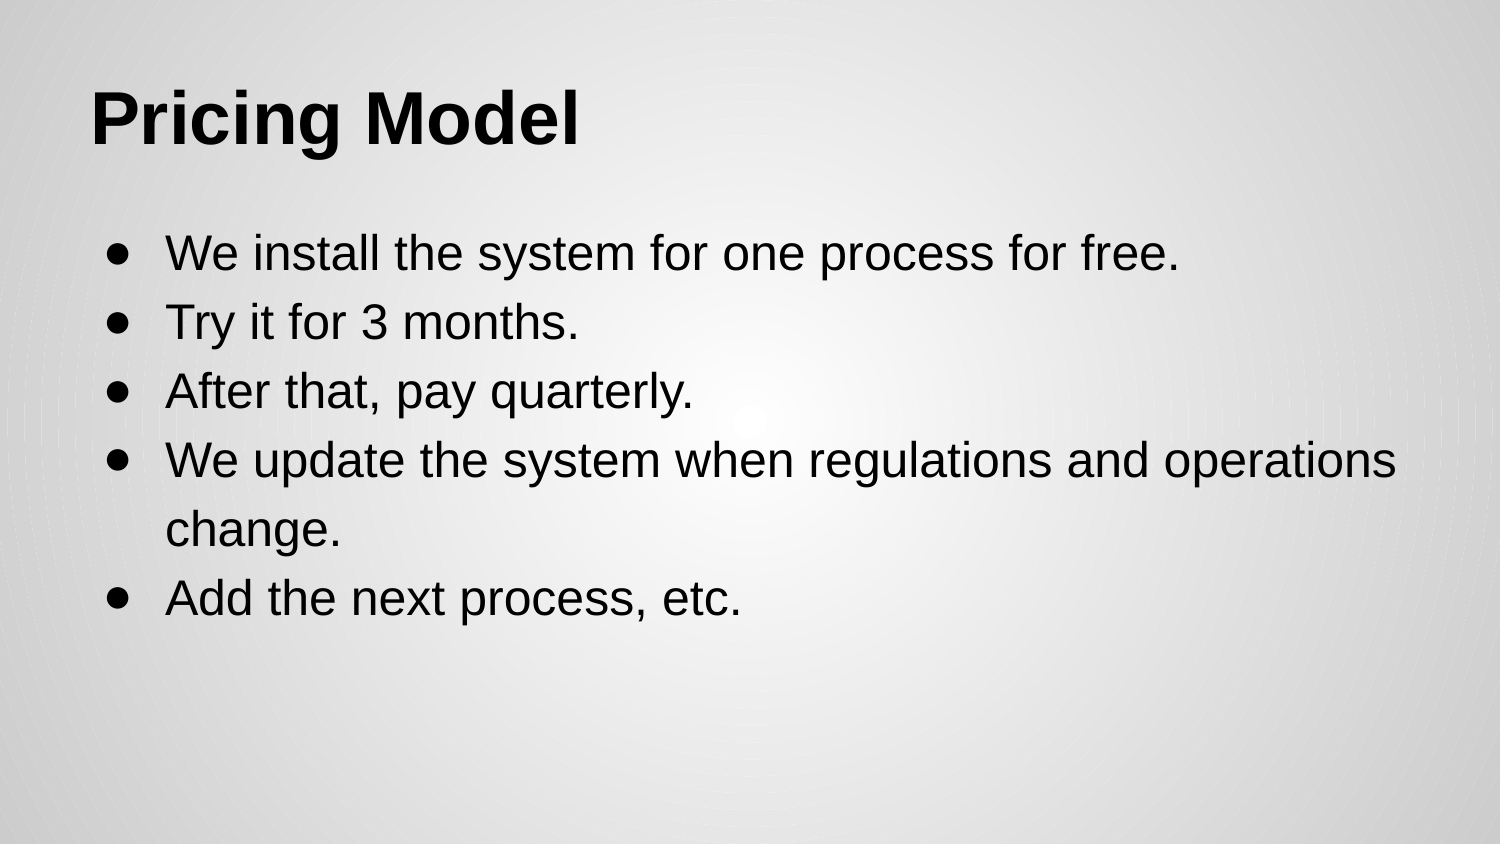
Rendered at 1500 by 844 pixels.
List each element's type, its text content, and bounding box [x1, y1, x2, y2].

list We install the system for one process for free. Try it for 3 months. After that, pay quarterly. We update the system when regulations and operations change. Add the next process, etc. [75, 196, 1425, 808]
title Pricing Model [75, 33, 1425, 175]
